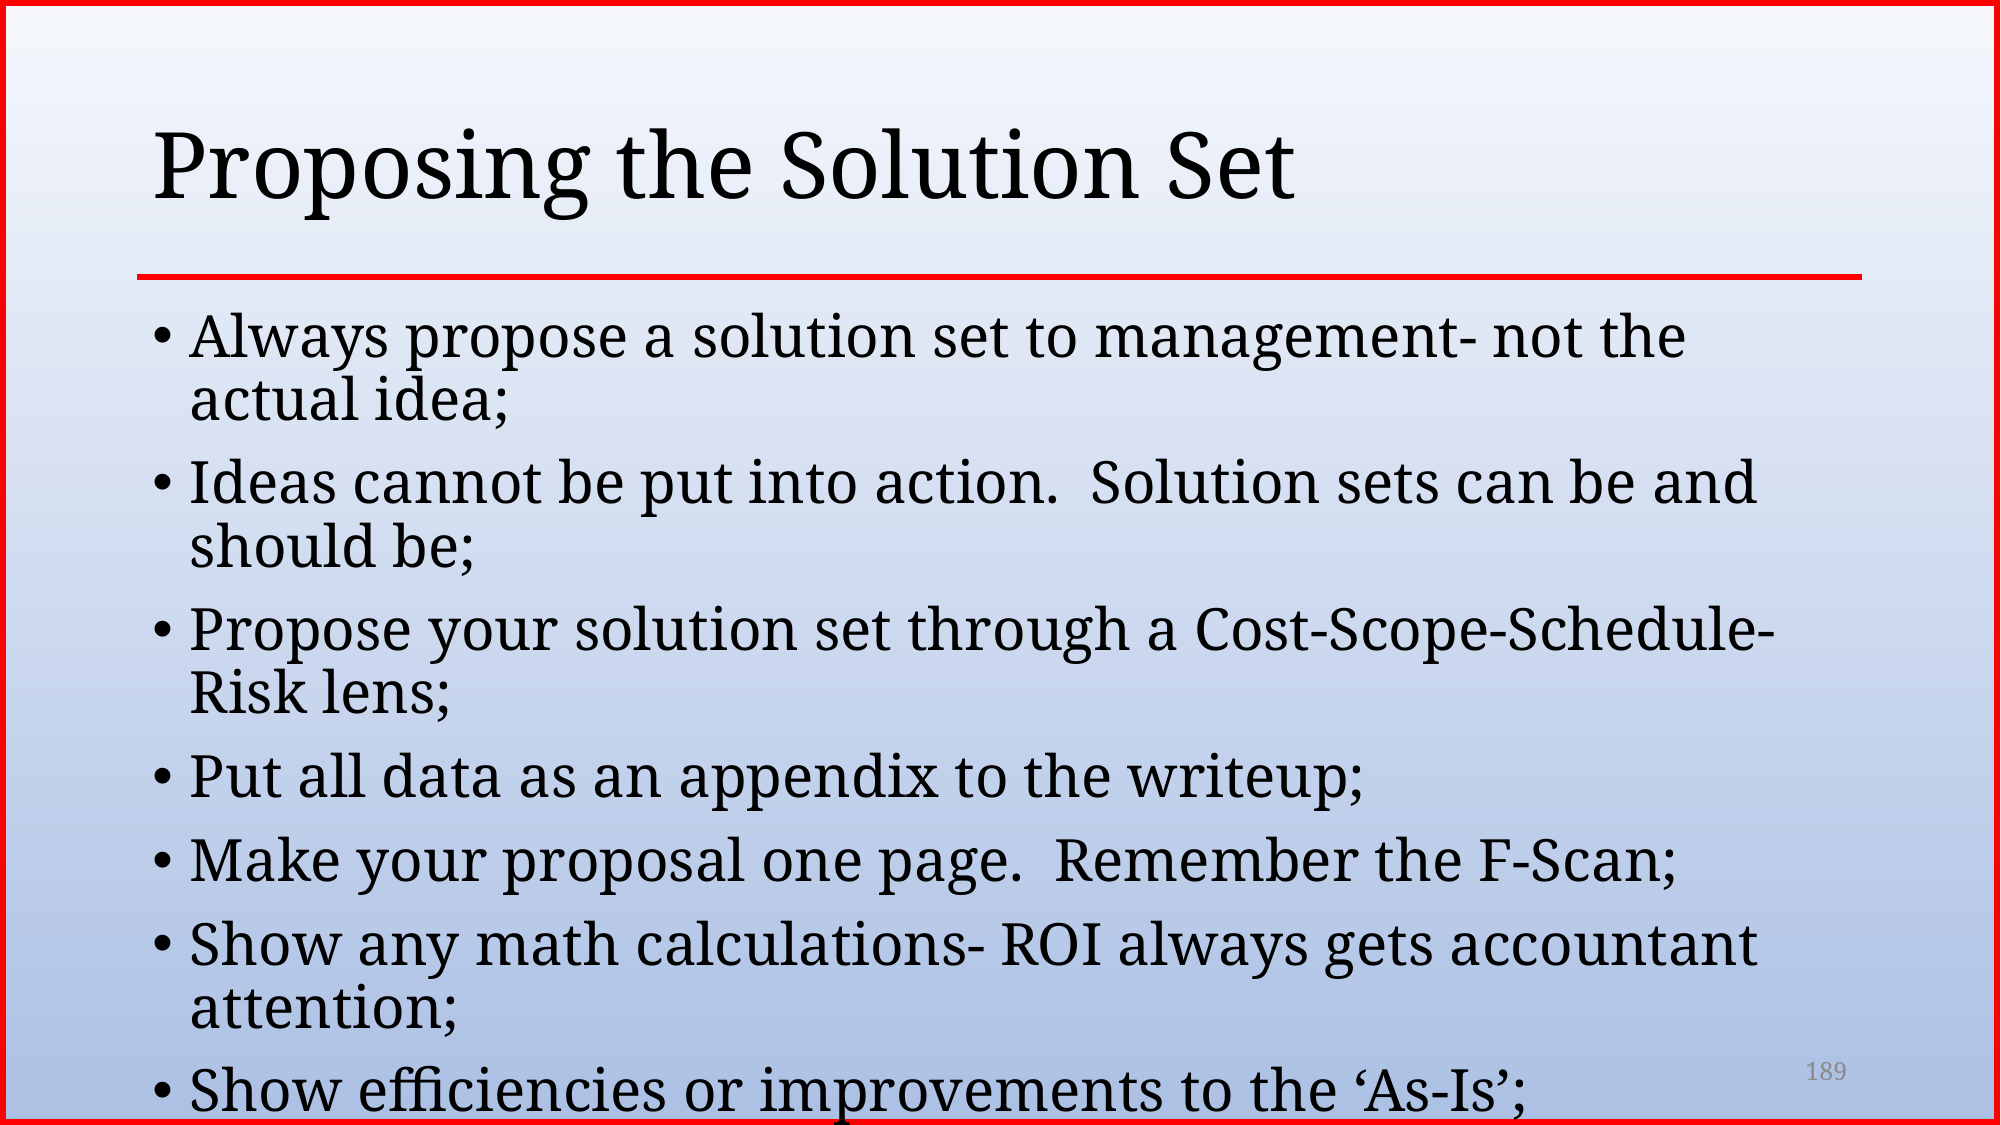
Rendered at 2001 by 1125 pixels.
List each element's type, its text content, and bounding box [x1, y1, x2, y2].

title Proposing the Solution Set [137, 59, 1863, 278]
list Always propose a solution set to management- not the actual idea; Ideas cannot be put into action. Solution sets can be and should be; Propose your solution set through a Cost-Scope-Schedule-Risk lens; Put all data as an appendix to the writeup; Make your proposal one page. Remember the F-Scan; Show any math calculations- ROI always gets accountant attention; Show efficiencies or improvements to the ‘As-Is’; Schedule a meeting- Make the Presentation. [137, 299, 1863, 1014]
slide_number 189 [1412, 1042, 1863, 1103]
